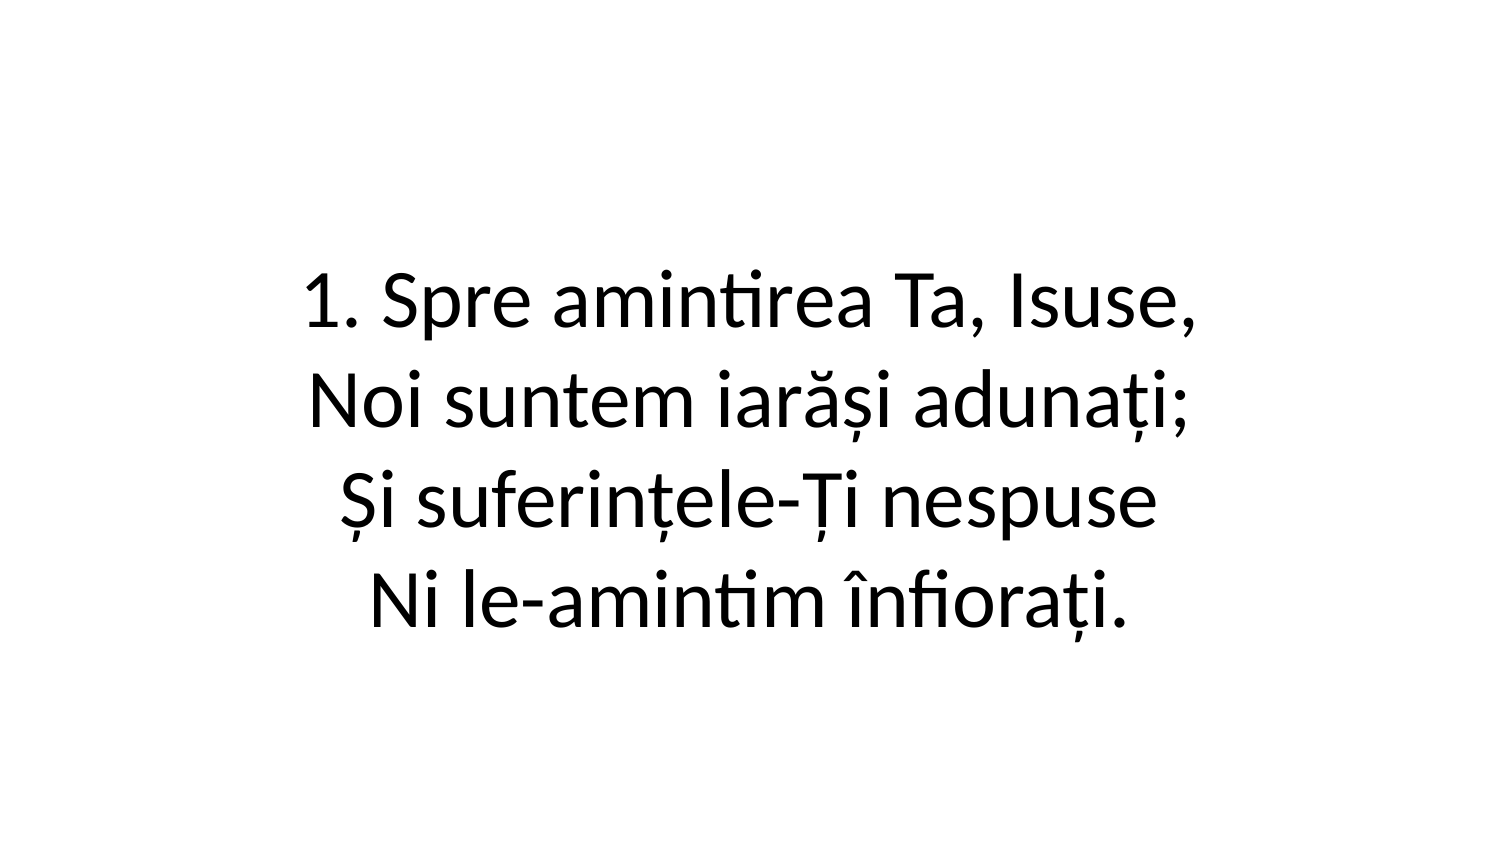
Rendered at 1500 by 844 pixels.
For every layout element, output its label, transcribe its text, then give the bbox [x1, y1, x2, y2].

text_box 1. Spre amintirea Ta, Isuse, Noi suntem iarăși adunați; Și suferințele-Ți nespuse Ni le-amintim înfiorați. [284, 192, 1216, 652]
